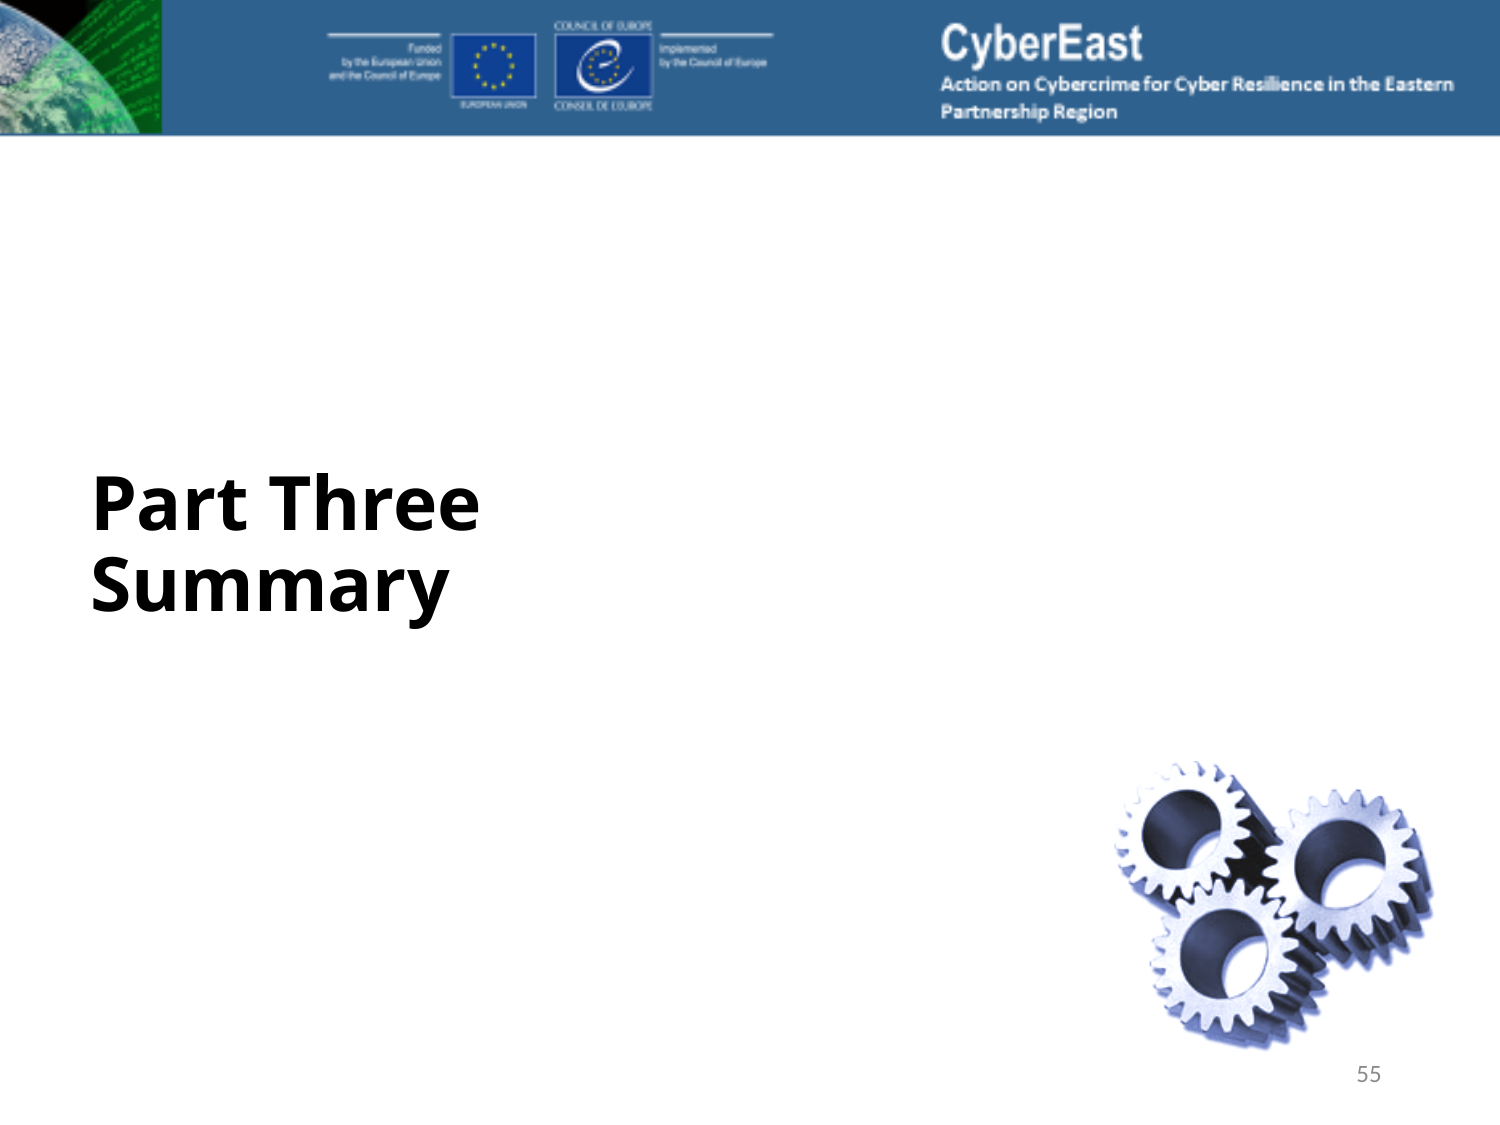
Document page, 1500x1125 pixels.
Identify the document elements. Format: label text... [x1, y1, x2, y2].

slide_number 55 [1059, 1042, 1397, 1103]
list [1113, 761, 1436, 1052]
picture [0, 0, 1500, 1125]
title Part Three Summary [75, 453, 1425, 641]
